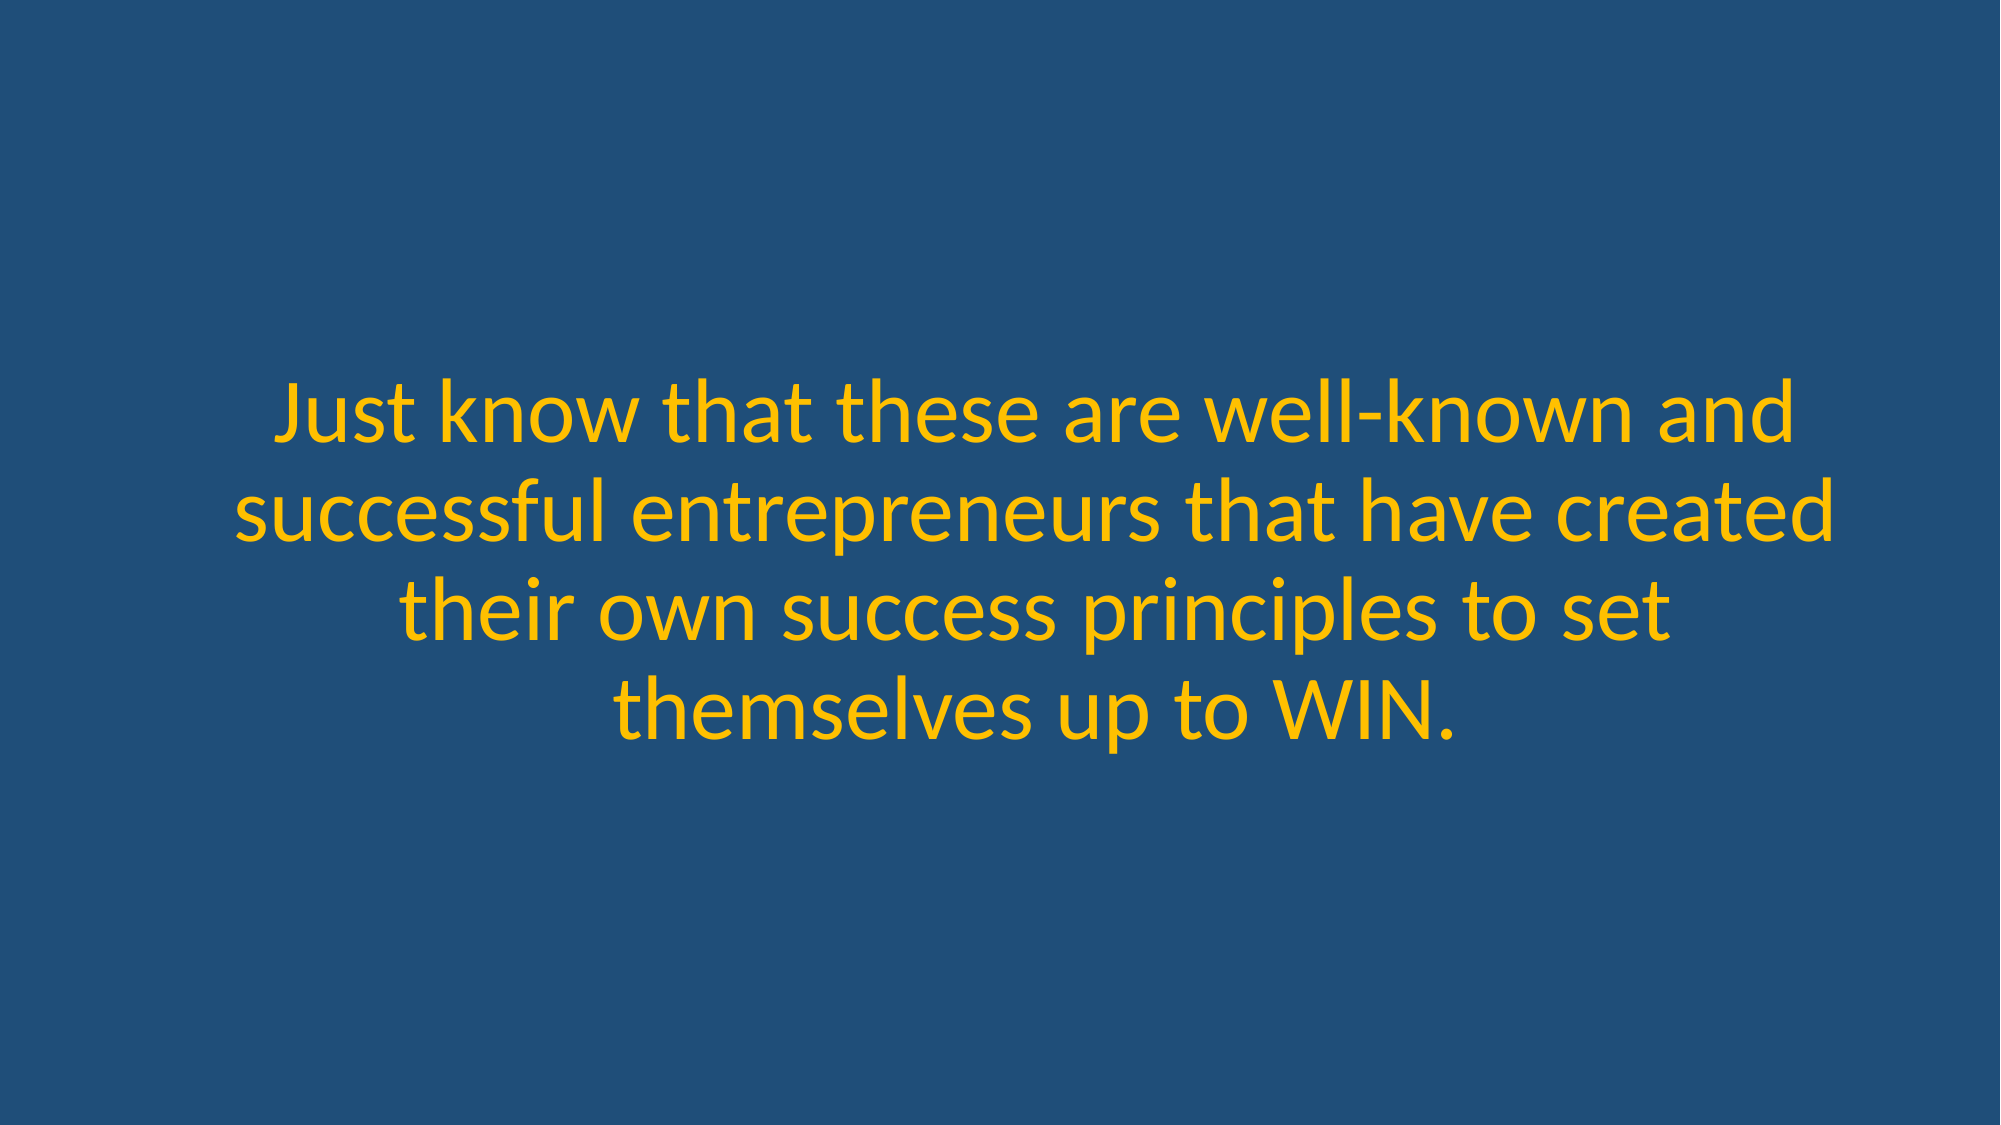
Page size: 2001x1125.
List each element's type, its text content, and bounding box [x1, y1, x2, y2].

list Just know that these are well-known and successful entrepreneurs that have created their own success principles to set themselves up to WIN. [173, 355, 1899, 806]
